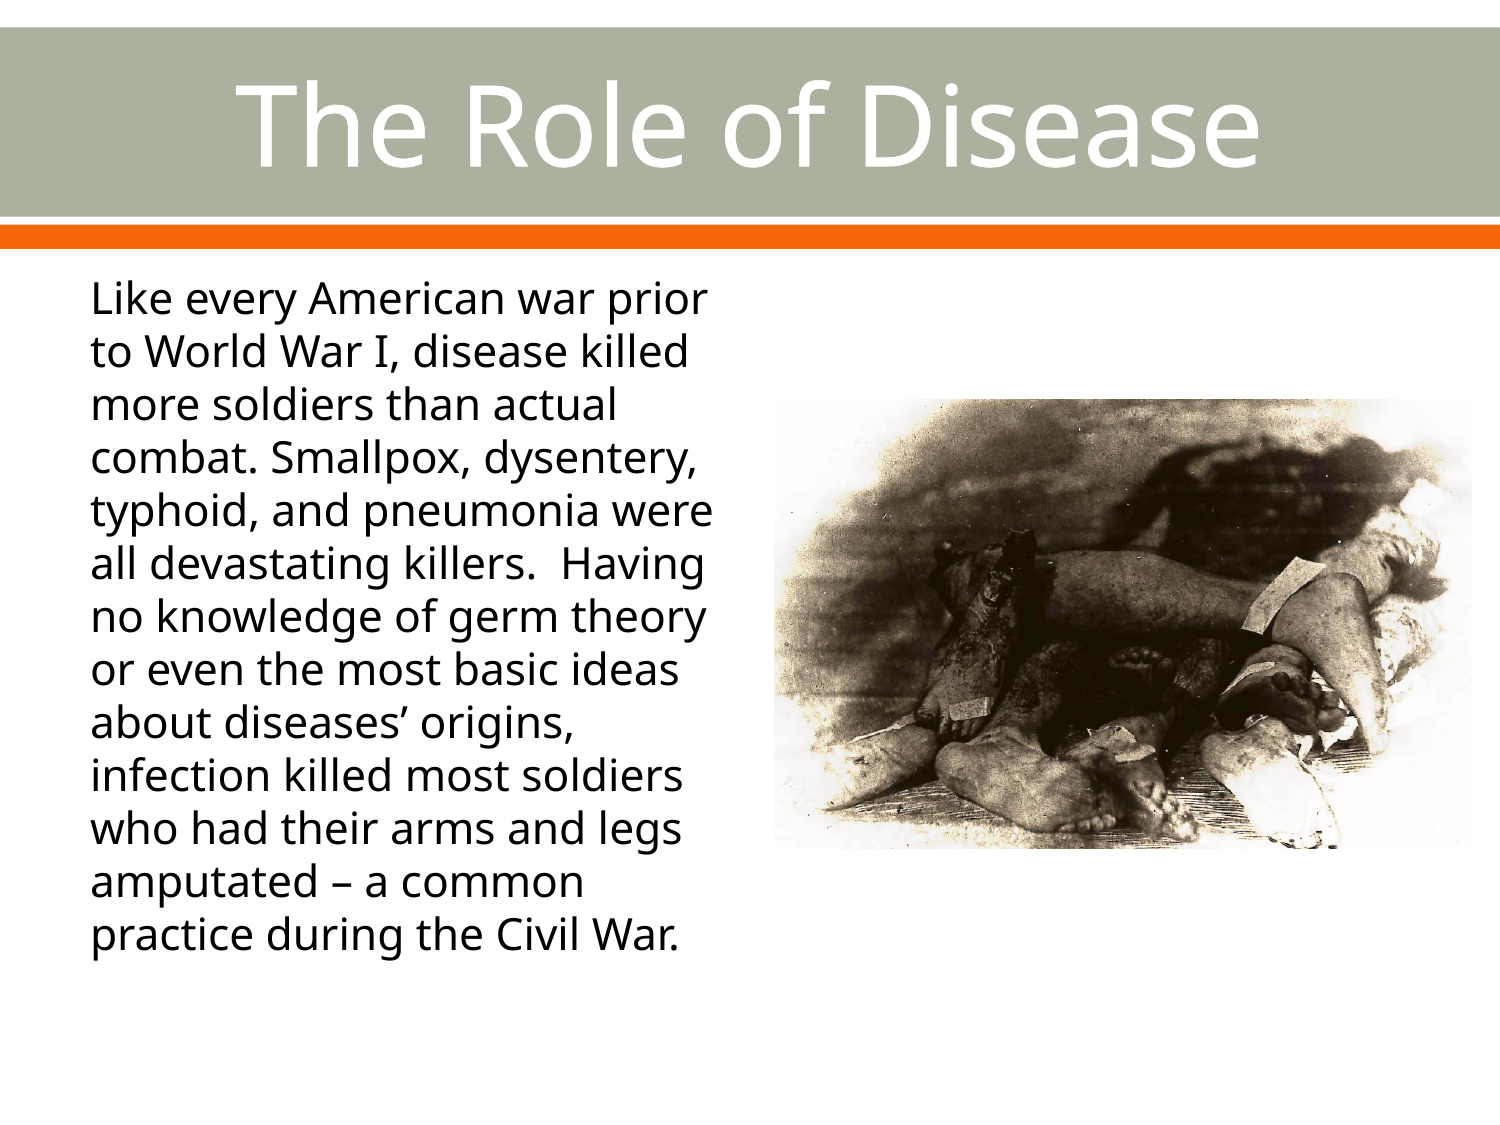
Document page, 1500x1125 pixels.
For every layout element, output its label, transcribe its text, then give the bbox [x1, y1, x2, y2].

title The Role of Disease [75, 29, 1425, 213]
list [774, 399, 1472, 849]
list Like every American war prior to World War I, disease killed more soldiers than actual combat. Smallpox, dysentery, typhoid, and pneumonia were all devastating killers. Having no knowledge of germ theory or even the most basic ideas about diseases’ origins, infection killed most soldiers who had their arms and legs amputated – a common practice during the Civil War. [75, 262, 738, 1005]
